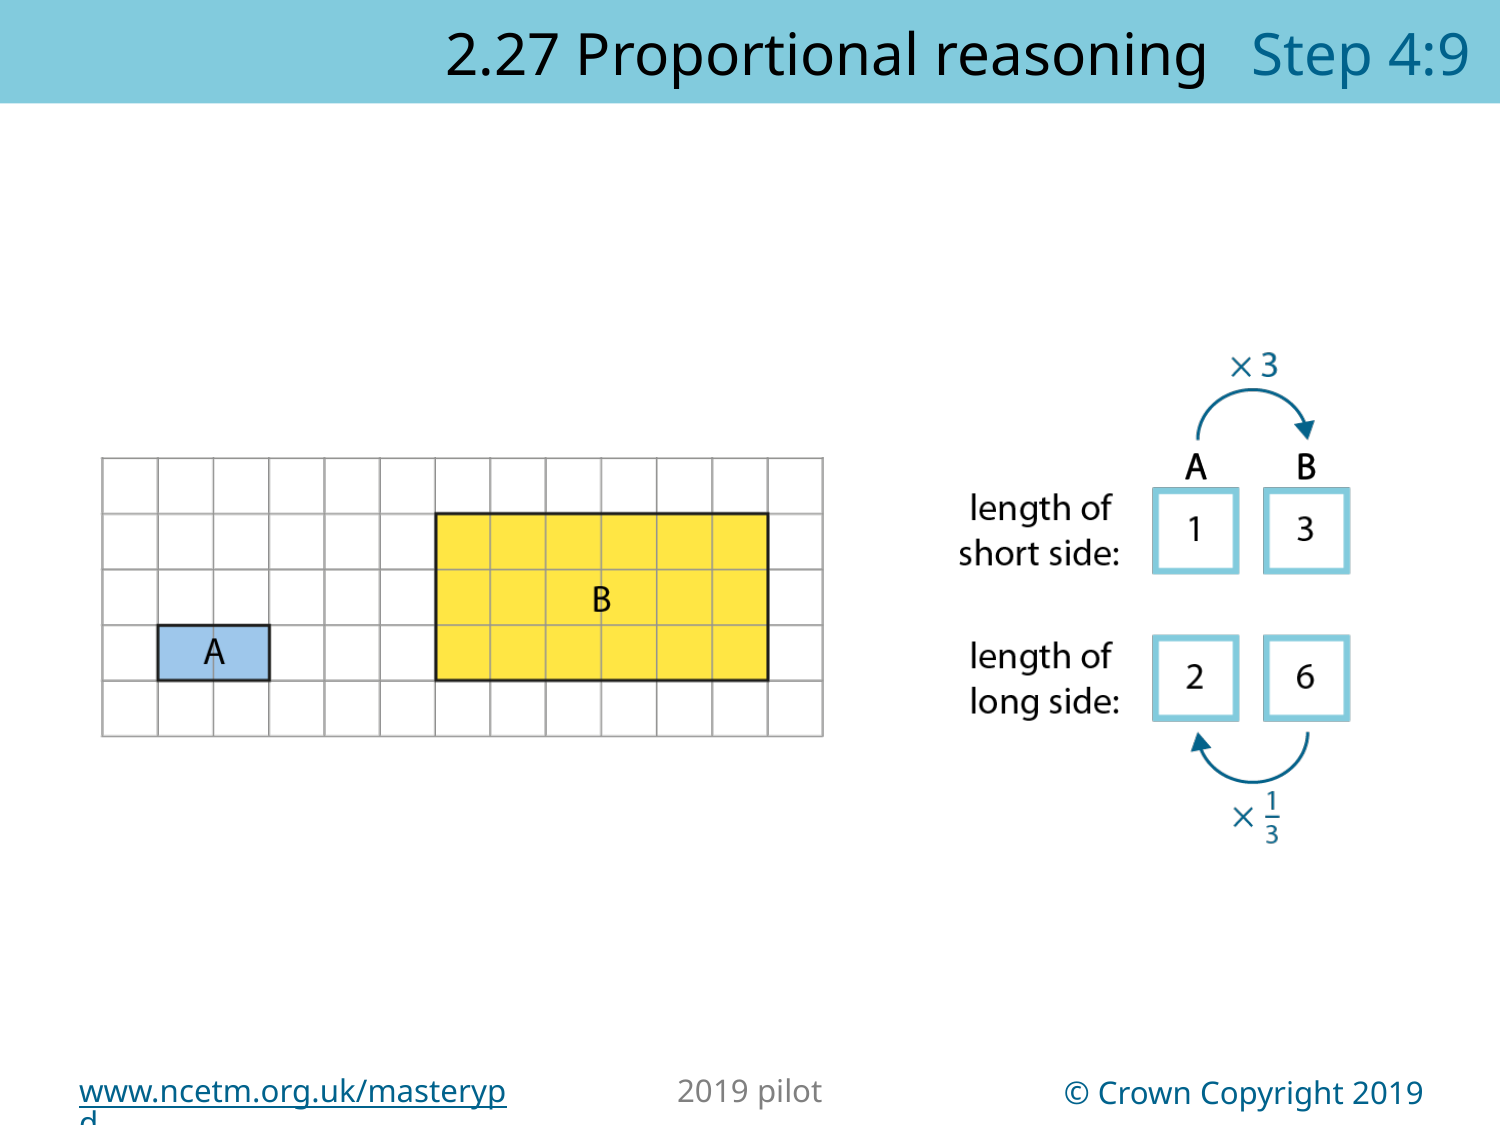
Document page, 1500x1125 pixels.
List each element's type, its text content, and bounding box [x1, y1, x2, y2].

picture [957, 337, 1369, 863]
picture [39, 457, 879, 743]
list 2.27 Proportional reasoning Step 4:9 [0, 0, 1500, 104]
